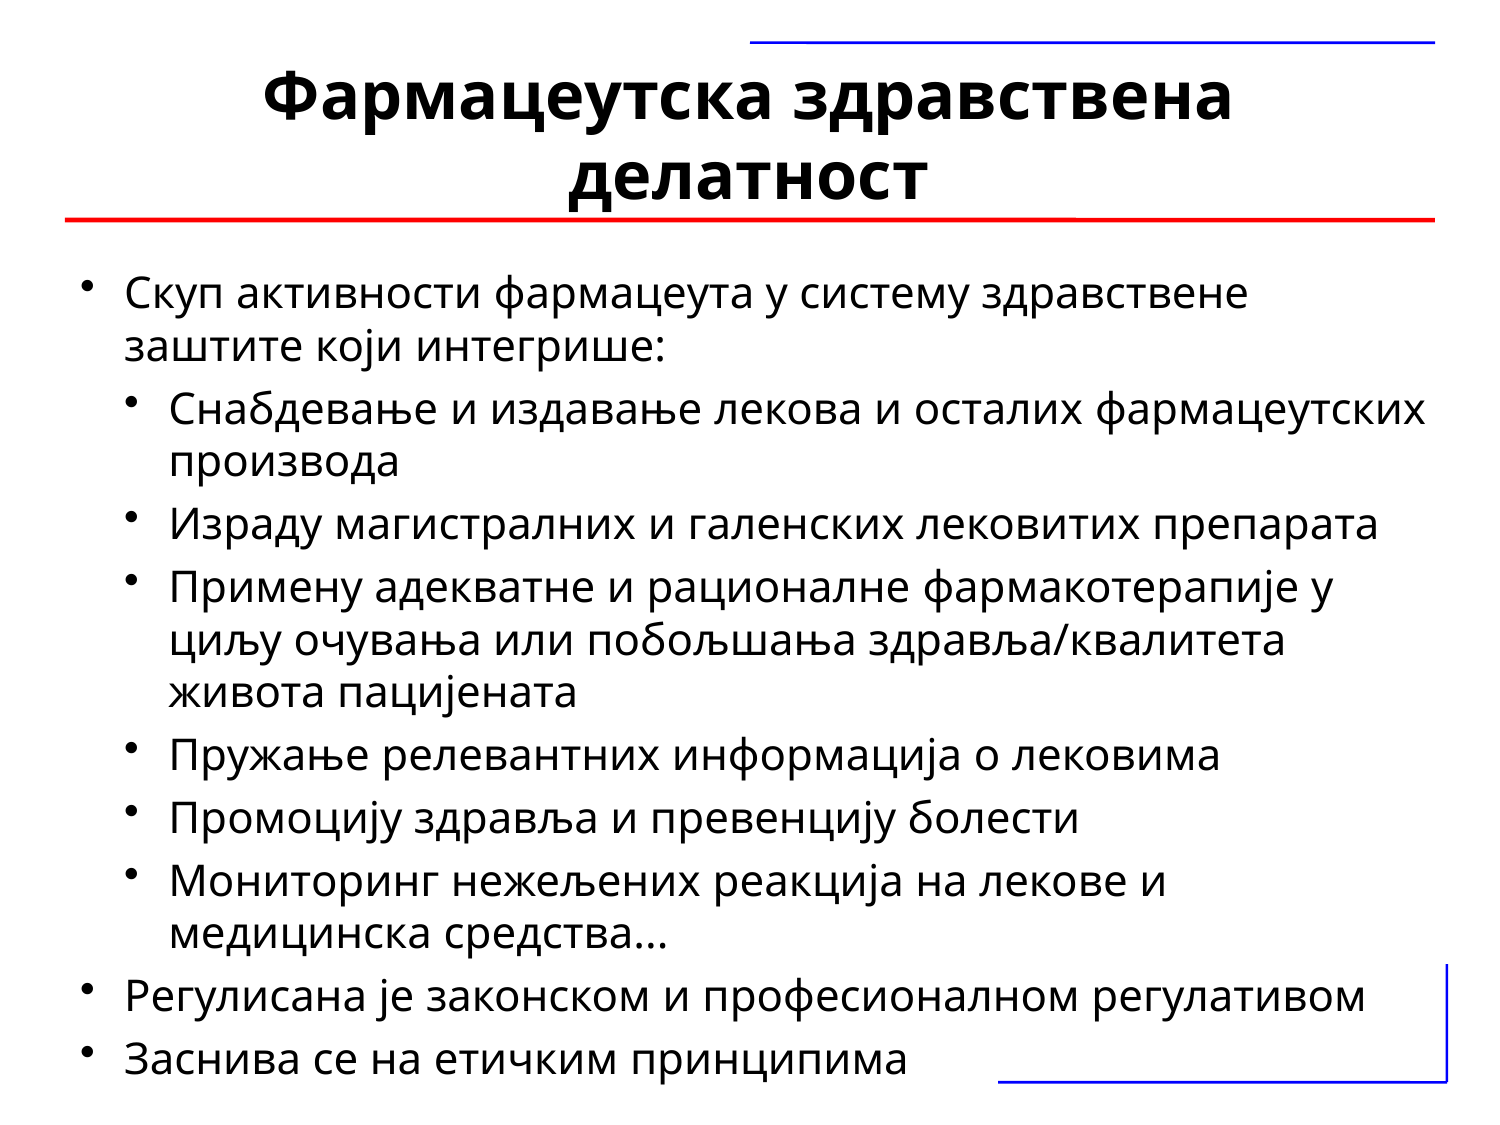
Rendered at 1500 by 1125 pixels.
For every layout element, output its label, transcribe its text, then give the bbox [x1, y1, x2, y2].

list Скуп активности фармацеута у систему здравствене заштите који интегрише: Снабдевање и издавање лекова и осталих фармацеутских производа Израду магистралних и галенских лековитих препарата Примену адекватне и рационалне фармакотерапије у циљу очувања или побољшања здравља/квалитета живота пацијената Пружање релевантних информација о лековима Промоцију здравља и превенцију болести Мониторинг нежељених реакција на лекове и медицинска средства... Регулисана је законском и професионалном регулативом Заснива се на етичким принципима [64, 257, 1448, 1036]
title Фармацеутска здравствена делатност [74, 19, 1424, 221]
